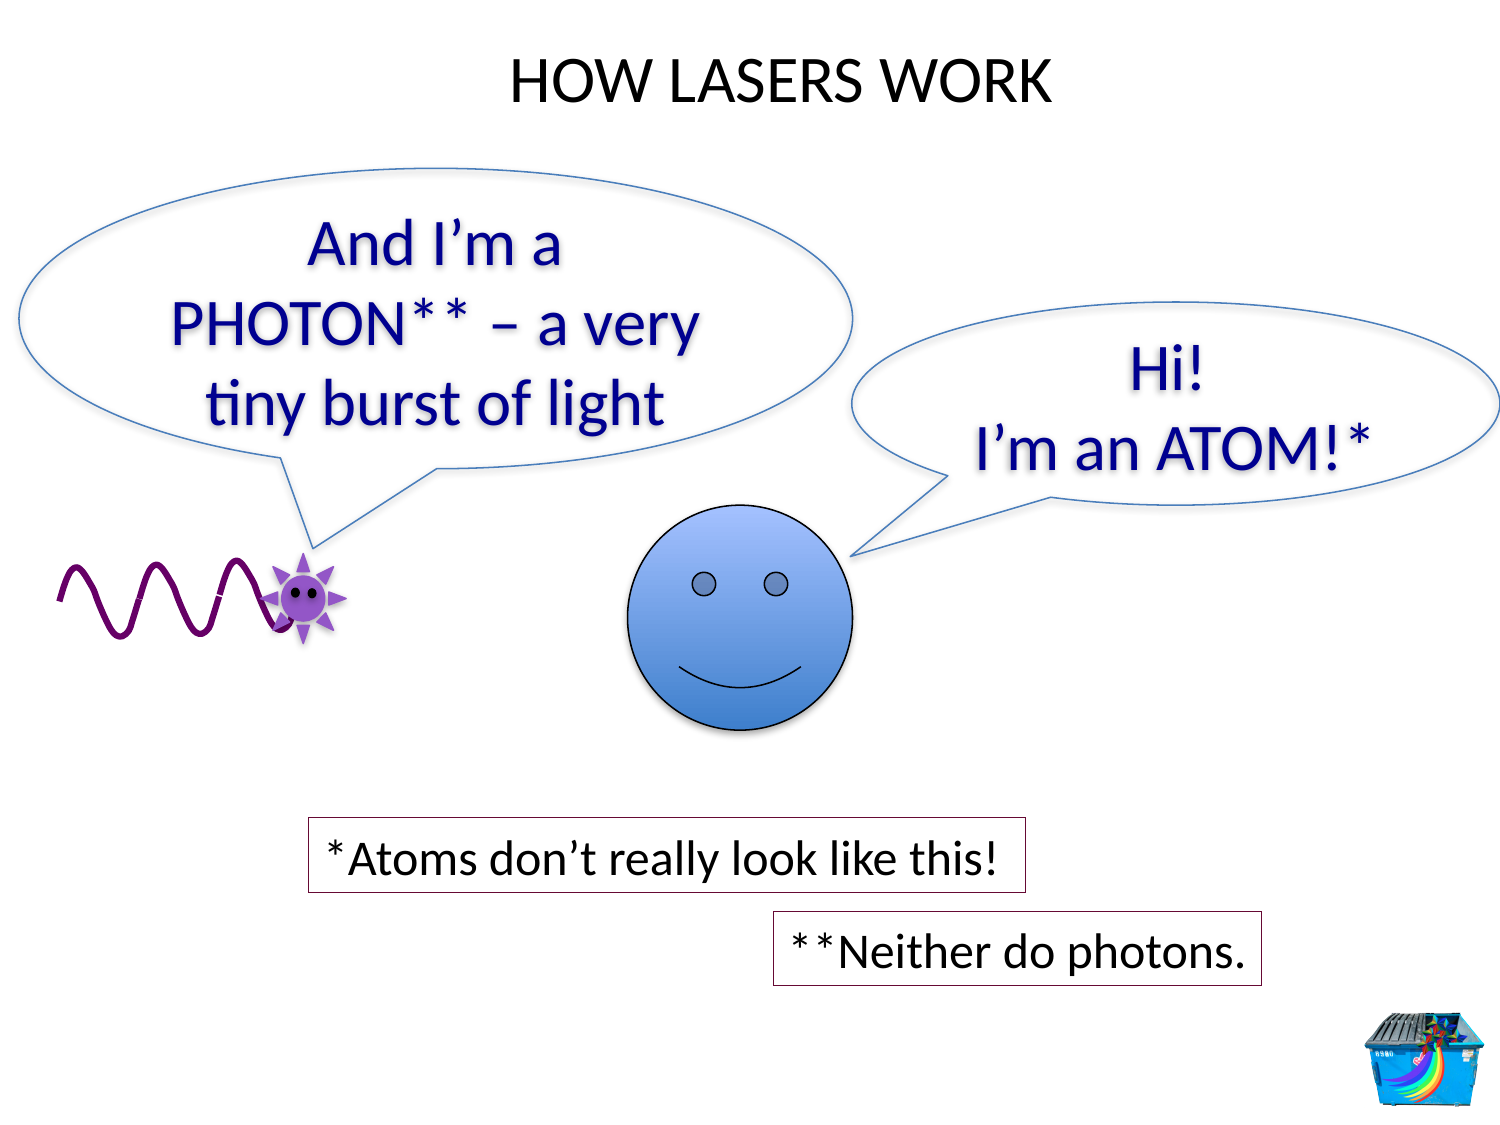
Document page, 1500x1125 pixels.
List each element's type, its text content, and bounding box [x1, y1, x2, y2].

text_box HOW LASERS WORK [494, 28, 1474, 124]
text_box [59, 553, 347, 644]
text_box And I’m a PHOTON** – a very tiny burst of light [18, 167, 854, 550]
text_box [626, 504, 854, 731]
text_box Hi! I’m an ATOM!* [849, 301, 1500, 558]
text_box **Neither do photons. [773, 911, 1262, 986]
text_box *Atoms don’t really look like this! [308, 817, 1026, 893]
picture [1363, 1011, 1486, 1108]
